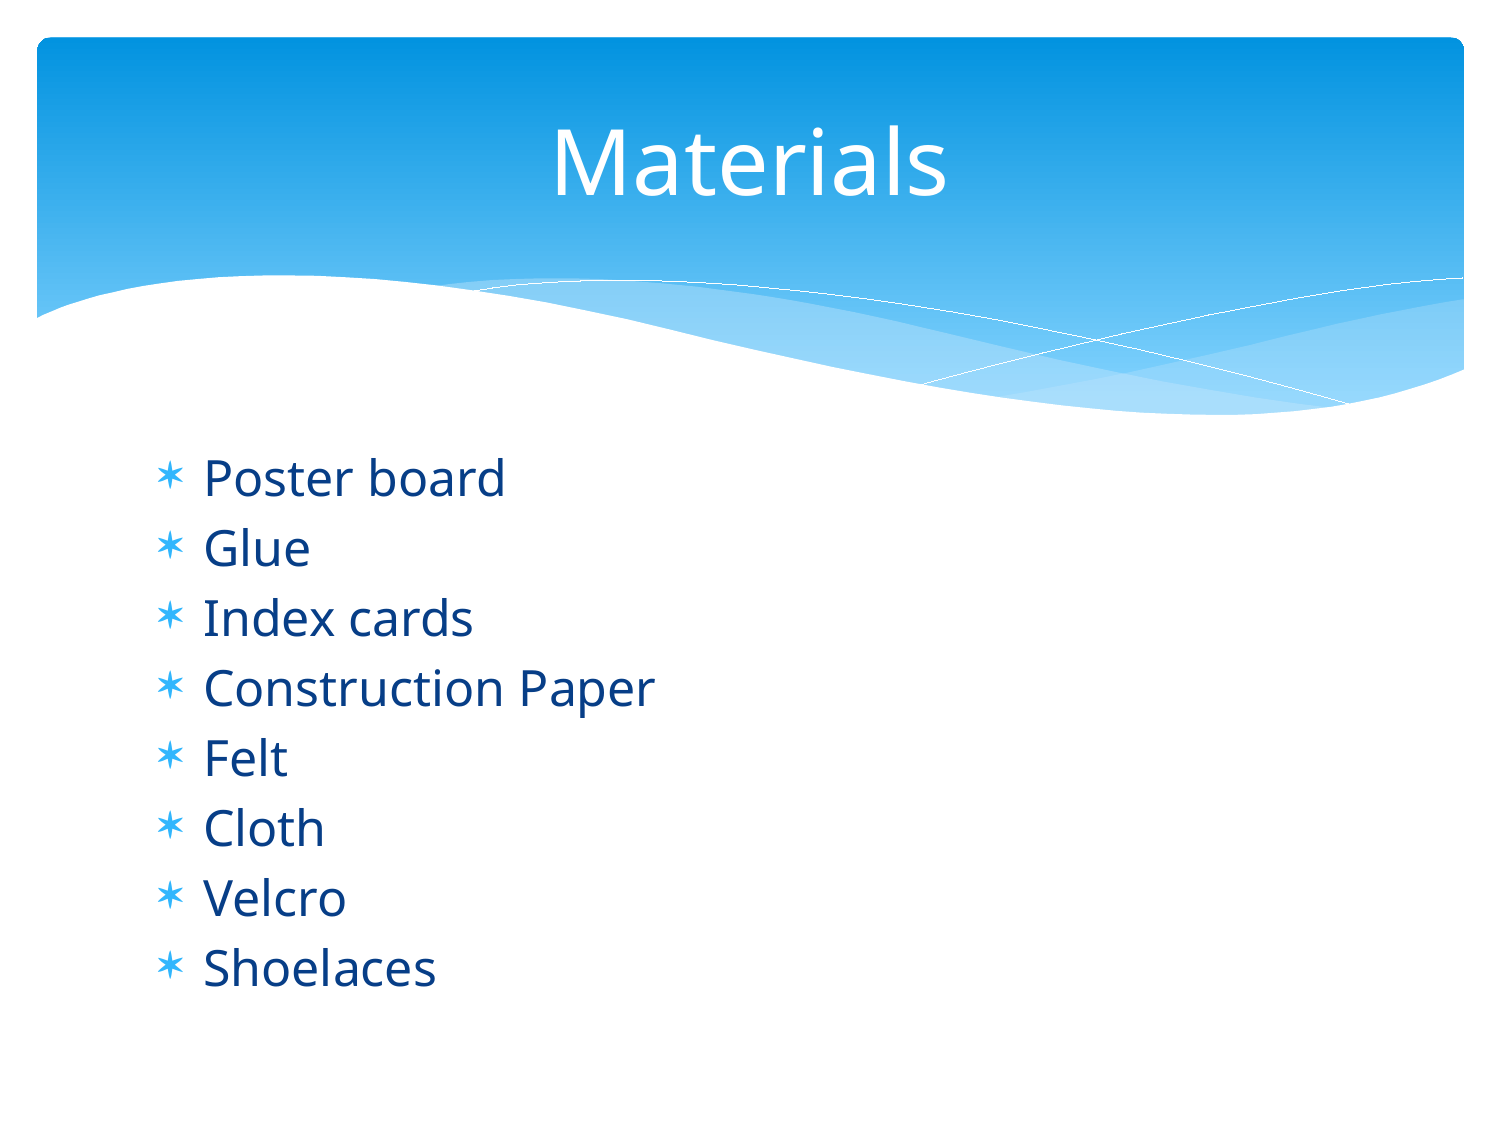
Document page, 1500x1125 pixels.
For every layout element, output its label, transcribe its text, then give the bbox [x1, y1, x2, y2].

title Materials [75, 55, 1425, 261]
list Poster board Glue Index cards Construction Paper Felt Cloth Velcro Shoelaces [143, 438, 1359, 1005]
